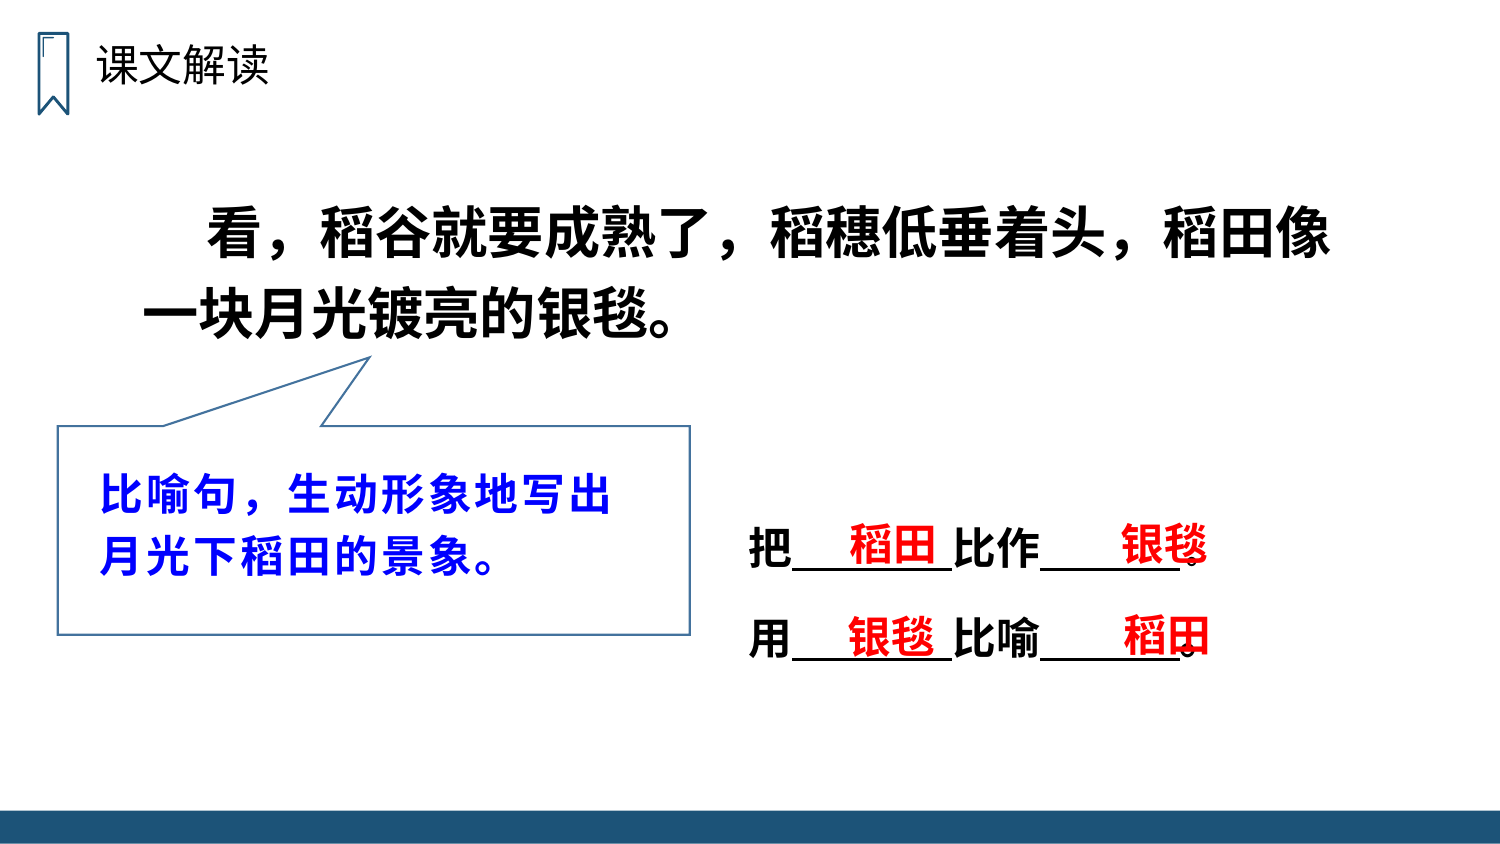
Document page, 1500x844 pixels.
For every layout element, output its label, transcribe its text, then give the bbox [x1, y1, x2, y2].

text_box 看，稻谷就要成熟了，稻穗低垂着头，稻田像一块月光镀亮的银毯。 [130, 178, 1371, 352]
text_box 比喻句，生动形象地写出月光下稻田的景象。 [88, 450, 654, 588]
text_box 稻田 [838, 494, 971, 575]
text_box 稻田 [1112, 586, 1246, 666]
text_box 课文解读 [83, 32, 282, 96]
text_box 把 比作 。 用 比喻 。 [737, 499, 1491, 669]
text_box 银毯 [1109, 494, 1260, 575]
text_box 银毯 [836, 588, 988, 668]
text_box [56, 355, 691, 636]
